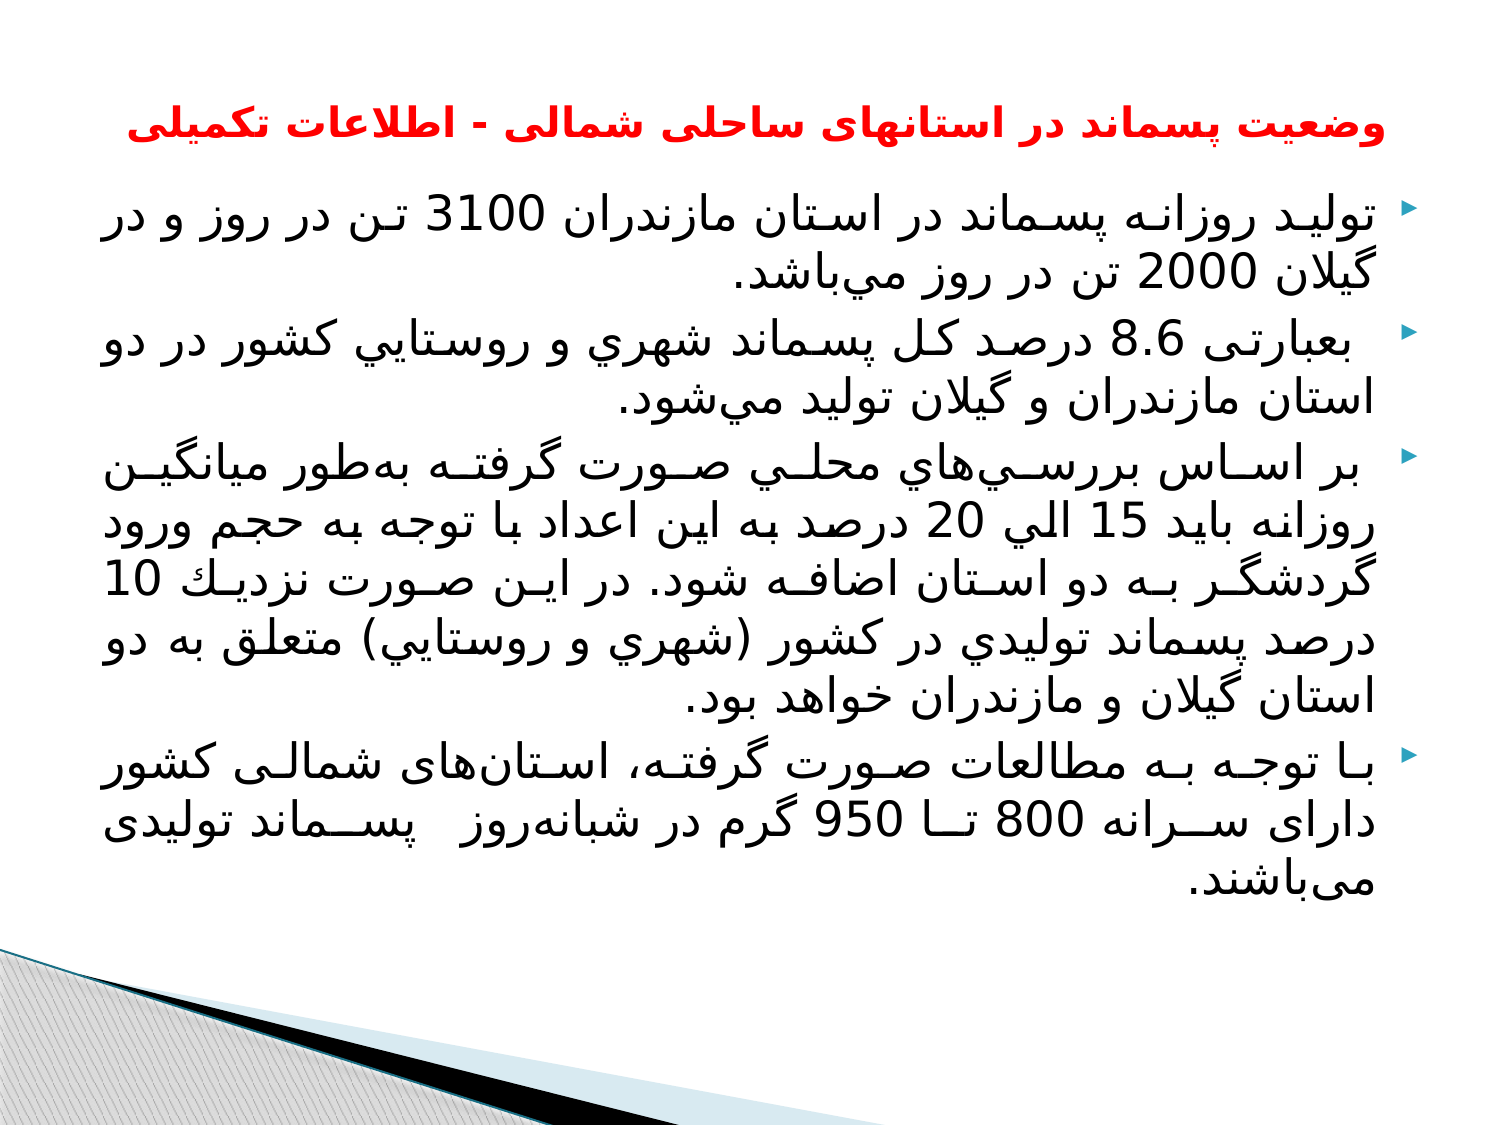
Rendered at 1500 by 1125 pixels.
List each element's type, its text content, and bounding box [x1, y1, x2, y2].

title وضعیت پسماند در استانهای ساحلی شمالی - اطلاعات تکمیلی [75, 62, 1425, 180]
list توليد روزانه پسماند در استان مازندران 3100 تن در روز و در گيلان 2000 تن در روز مي‌باشد. بعبارتی 8.6 درصد كل پسماند شهري و روستايي كشور در دو استان مازندران و گيلان توليد مي‌شود. بر اساس بررسي‌هاي محلي صورت گرفته به‌طور ميانگين روزانه بايد 15 الي 20 درصد به اين اعداد با توجه به حجم ورود گردشگر به دو استان اضافه شود. در اين صورت نزديك 10 درصد پسماند توليدي در كشور (شهري و روستايي) متعلق به دو استان گيلان و مازندران خواهد بود. با توجه به مطالعات صورت گرفته، استان‌های شمالی کشور دارای سرانه 800 تا 950 گرم در شبانه‌روز پسماند تولیدی می‌باشند. [87, 174, 1450, 913]
